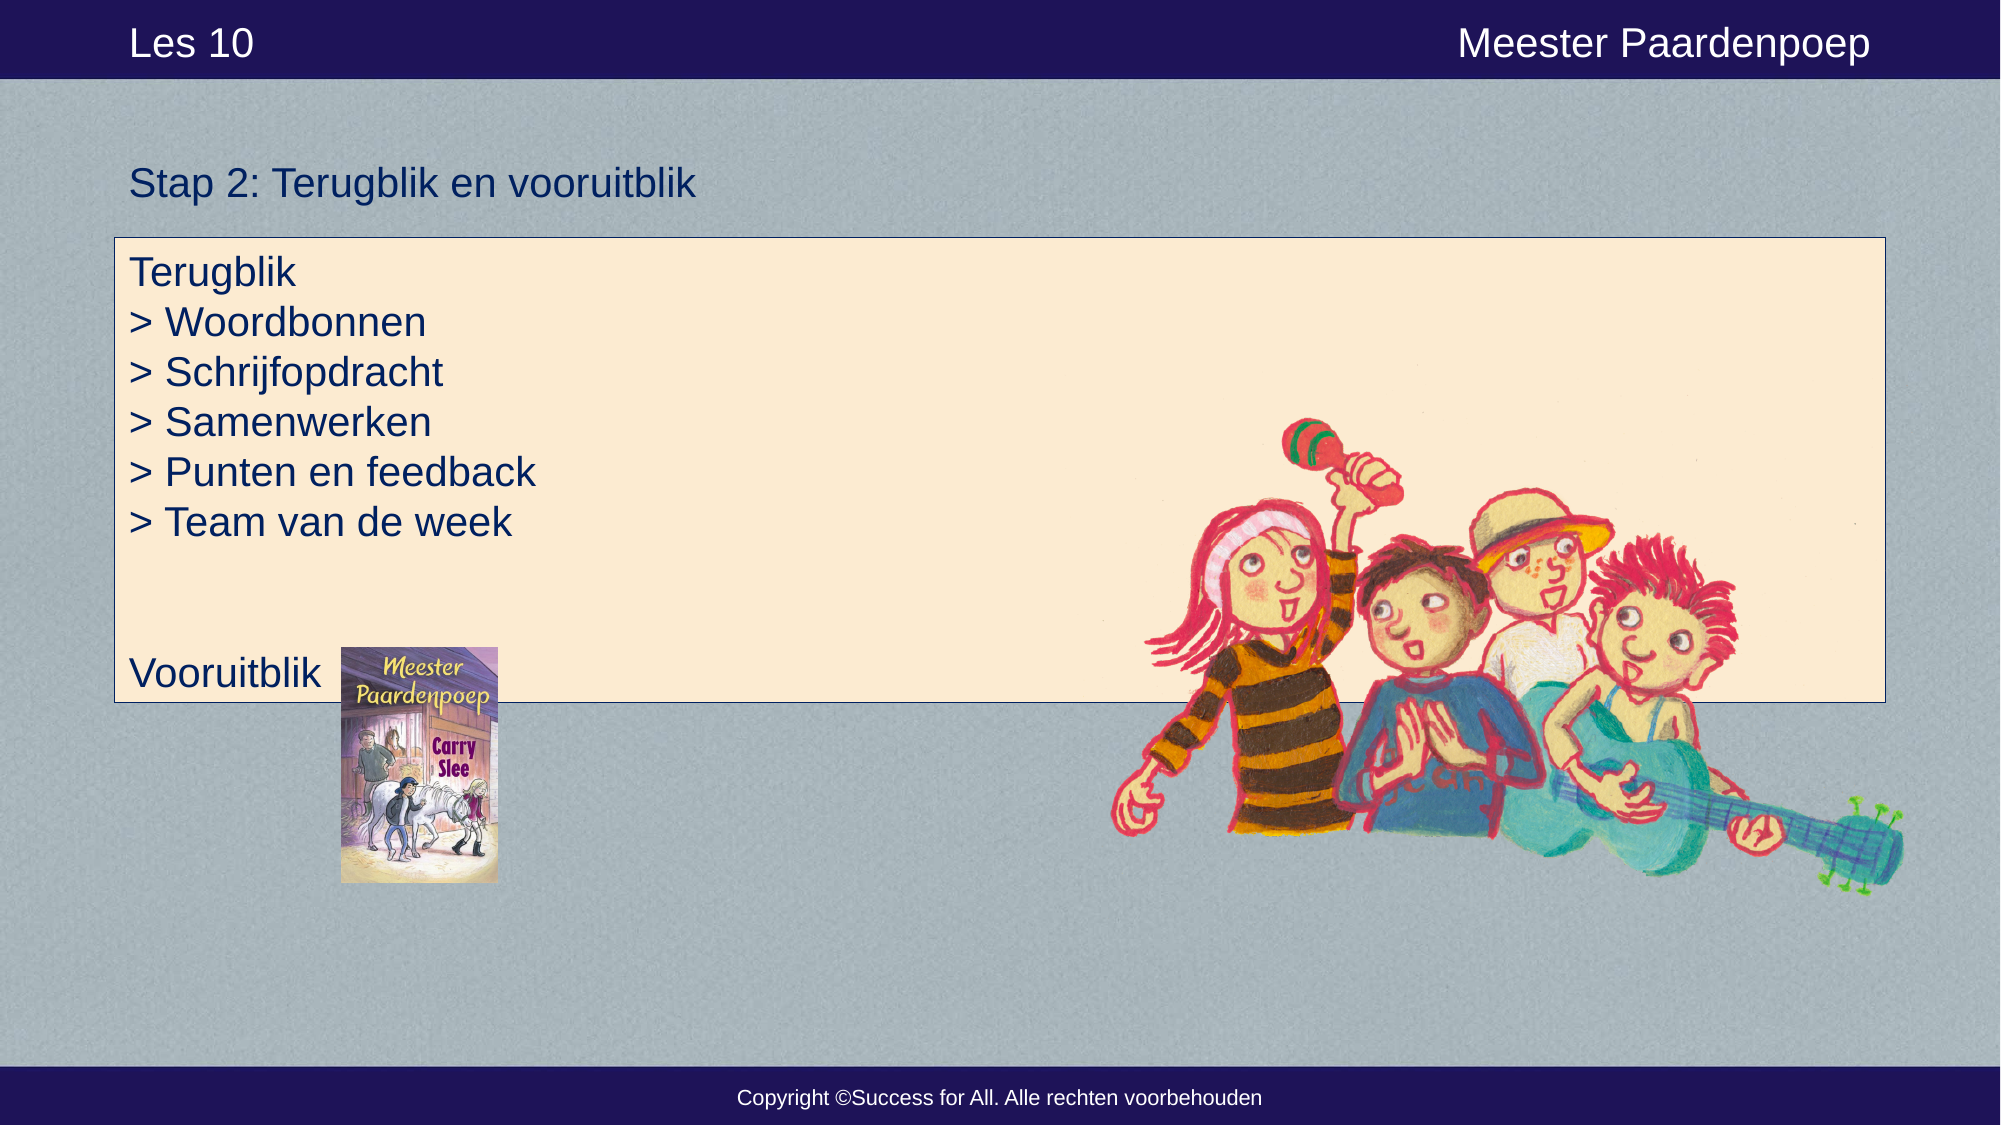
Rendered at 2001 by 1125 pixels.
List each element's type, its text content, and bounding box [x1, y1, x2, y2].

text_box Les 10 [114, 8, 354, 73]
picture [0, 0, 2001, 1125]
text_box Terugblik > Woordbonnen > Schrijfopdracht > Samenwerken > Punten en feedback > Team van de week Vooruitblik [114, 237, 1886, 703]
text_box Stap 2: Terugblik en vooruitblik [113, 148, 1635, 214]
text_box Copyright ©Success for All. Alle rechten voorbehouden [0, 1076, 2000, 1125]
text_box Meester Paardenpoep [999, 8, 1886, 73]
